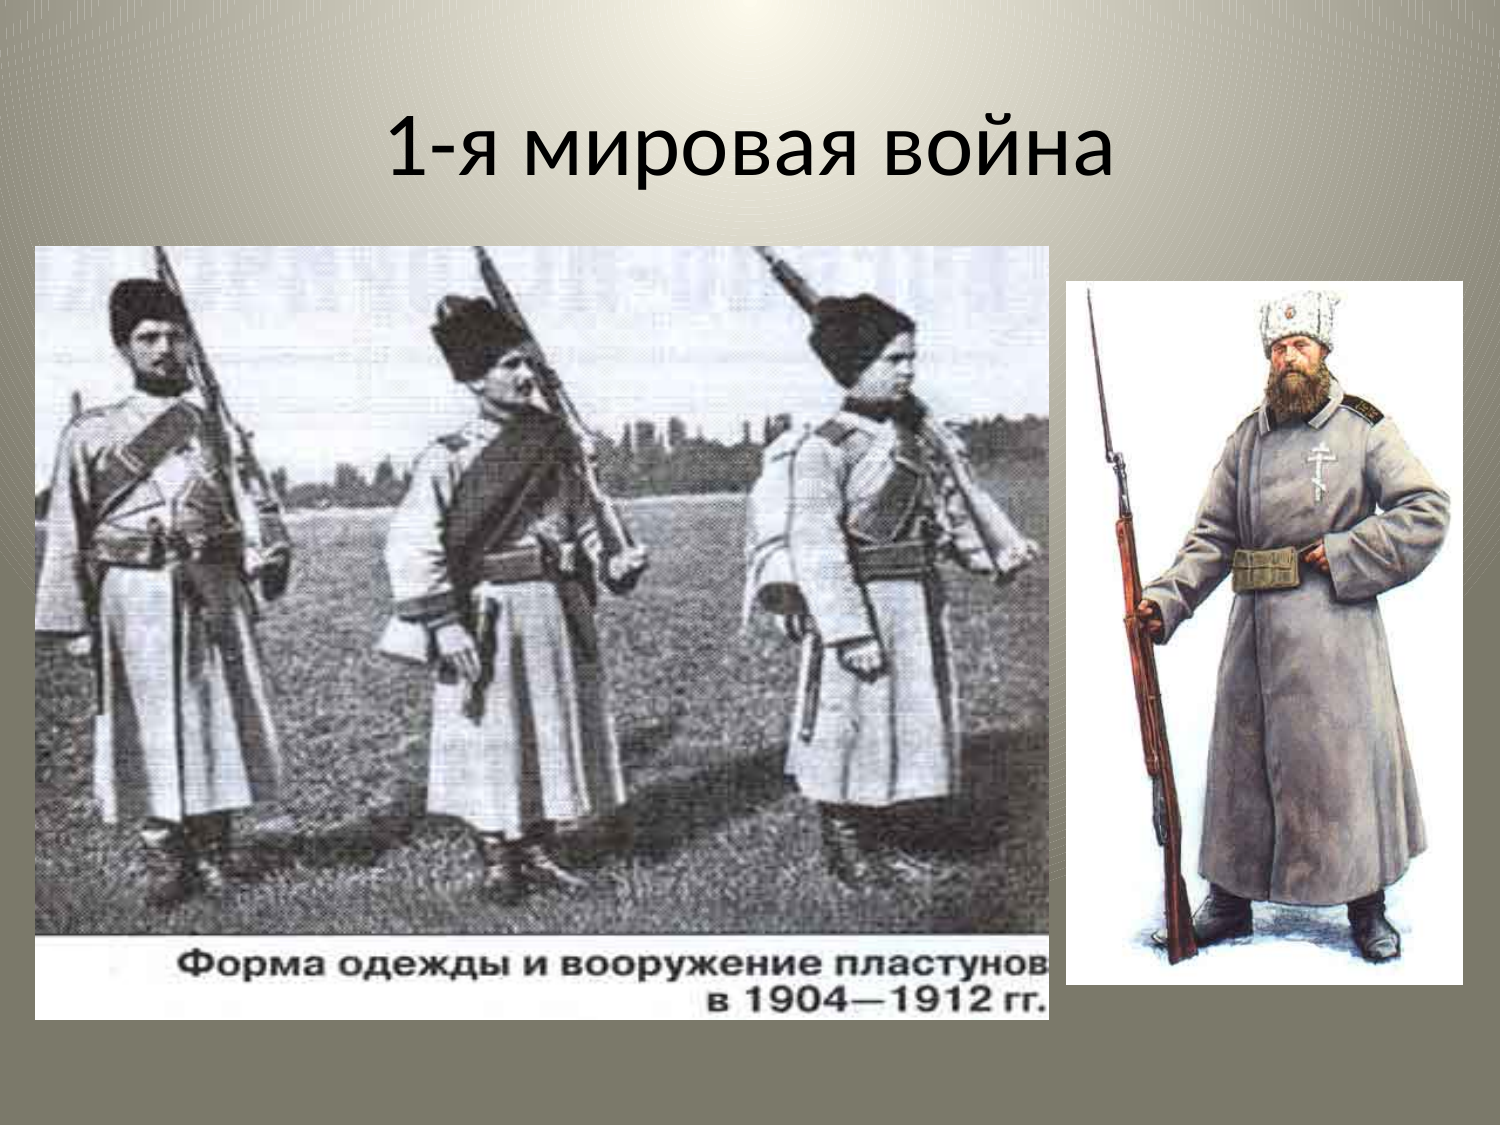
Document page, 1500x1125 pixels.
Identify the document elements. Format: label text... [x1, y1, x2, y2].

picture [1066, 280, 1463, 985]
picture [34, 245, 1049, 1020]
title 1-я мировая война [75, 45, 1425, 233]
